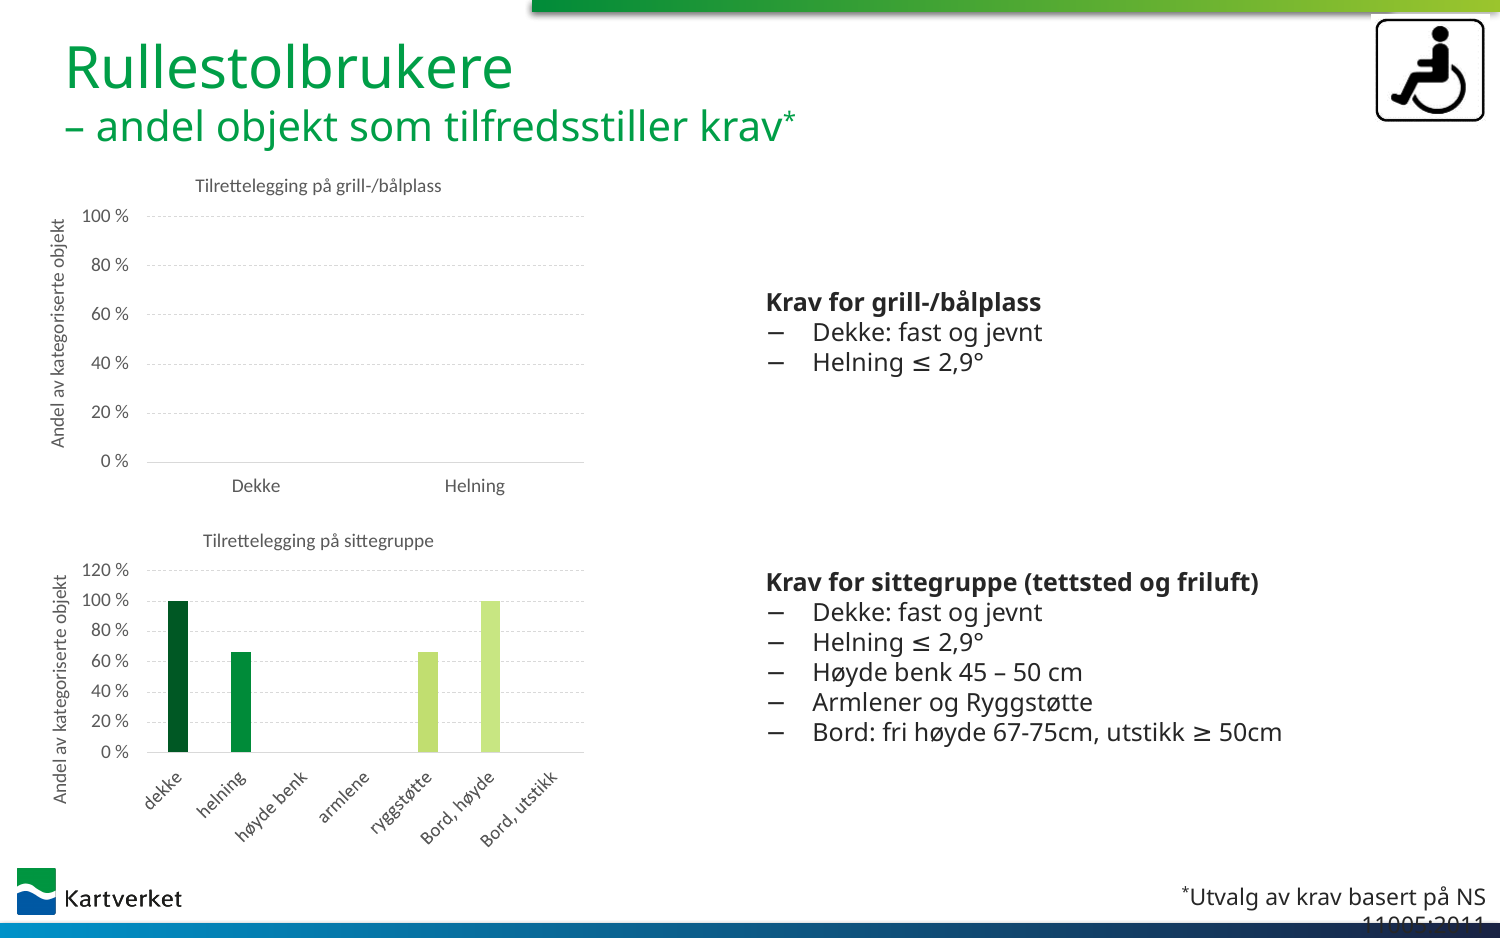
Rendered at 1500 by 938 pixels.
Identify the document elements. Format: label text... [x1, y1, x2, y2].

text_box *Utvalg av krav basert på NS 11005:2011 [1068, 873, 1500, 938]
picture [41, 166, 596, 505]
text_box Krav for grill-/bålplass Dekke: fast og jevnt Helning ≤ 2,9° [750, 279, 1452, 384]
picture [41, 520, 596, 859]
text_box Rullestolbrukere – andel objekt som tilfredsstiller krav* [49, 14, 1431, 158]
text_box Krav for sittegruppe (tettsted og friluft) Dekke: fast og jevnt Helning ≤ 2,9° Høyde benk 45 – 50 cm Armlener og Ryggstøtte Bord: fri høyde 67-75cm, utstikk ≥ 50cm [750, 559, 1500, 754]
picture [1371, 13, 1491, 127]
